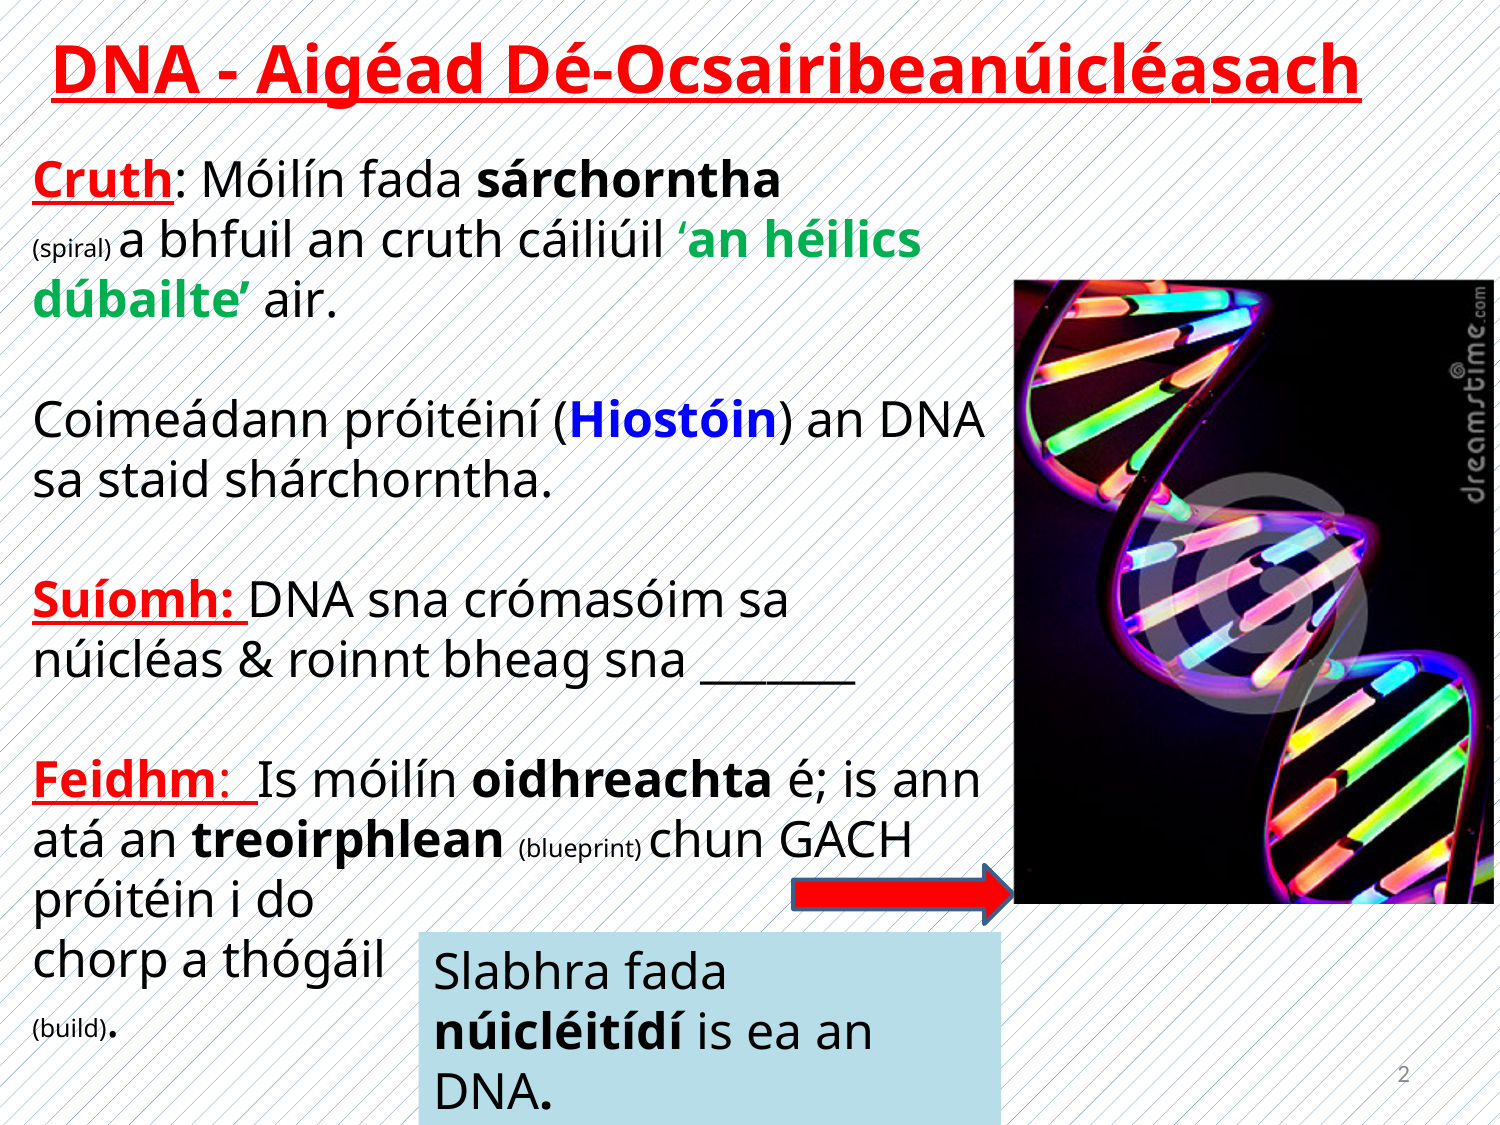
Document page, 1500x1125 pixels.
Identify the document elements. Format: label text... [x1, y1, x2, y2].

text_box [791, 862, 1013, 926]
text_box Slabhra fada núicléitídí is ea an DNA. [418, 932, 1002, 1125]
text_box Cruth: Móilín fada sárchorntha (spiral) a bhfuil an cruth cáiliúil ‘an héilics dúbailte’ air. Coimeádann próitéiní (Hiostóin) an DNA sa staid shárchorntha. Suíomh: DNA sna crómasóim sa núicléas & roinnt bheag sna _______ Feidhm: Is móilín oidhreachta é; is ann atá an treoirphlean (blueprint) chun GACH próitéin i do chorp a thógáil (build). [17, 94, 1002, 1125]
picture [940, 281, 1500, 904]
slide_number 2 [1074, 1042, 1425, 1103]
text_box DNA - Aigéad Dé-Ocsairibeanúicléasach [36, 19, 1490, 159]
